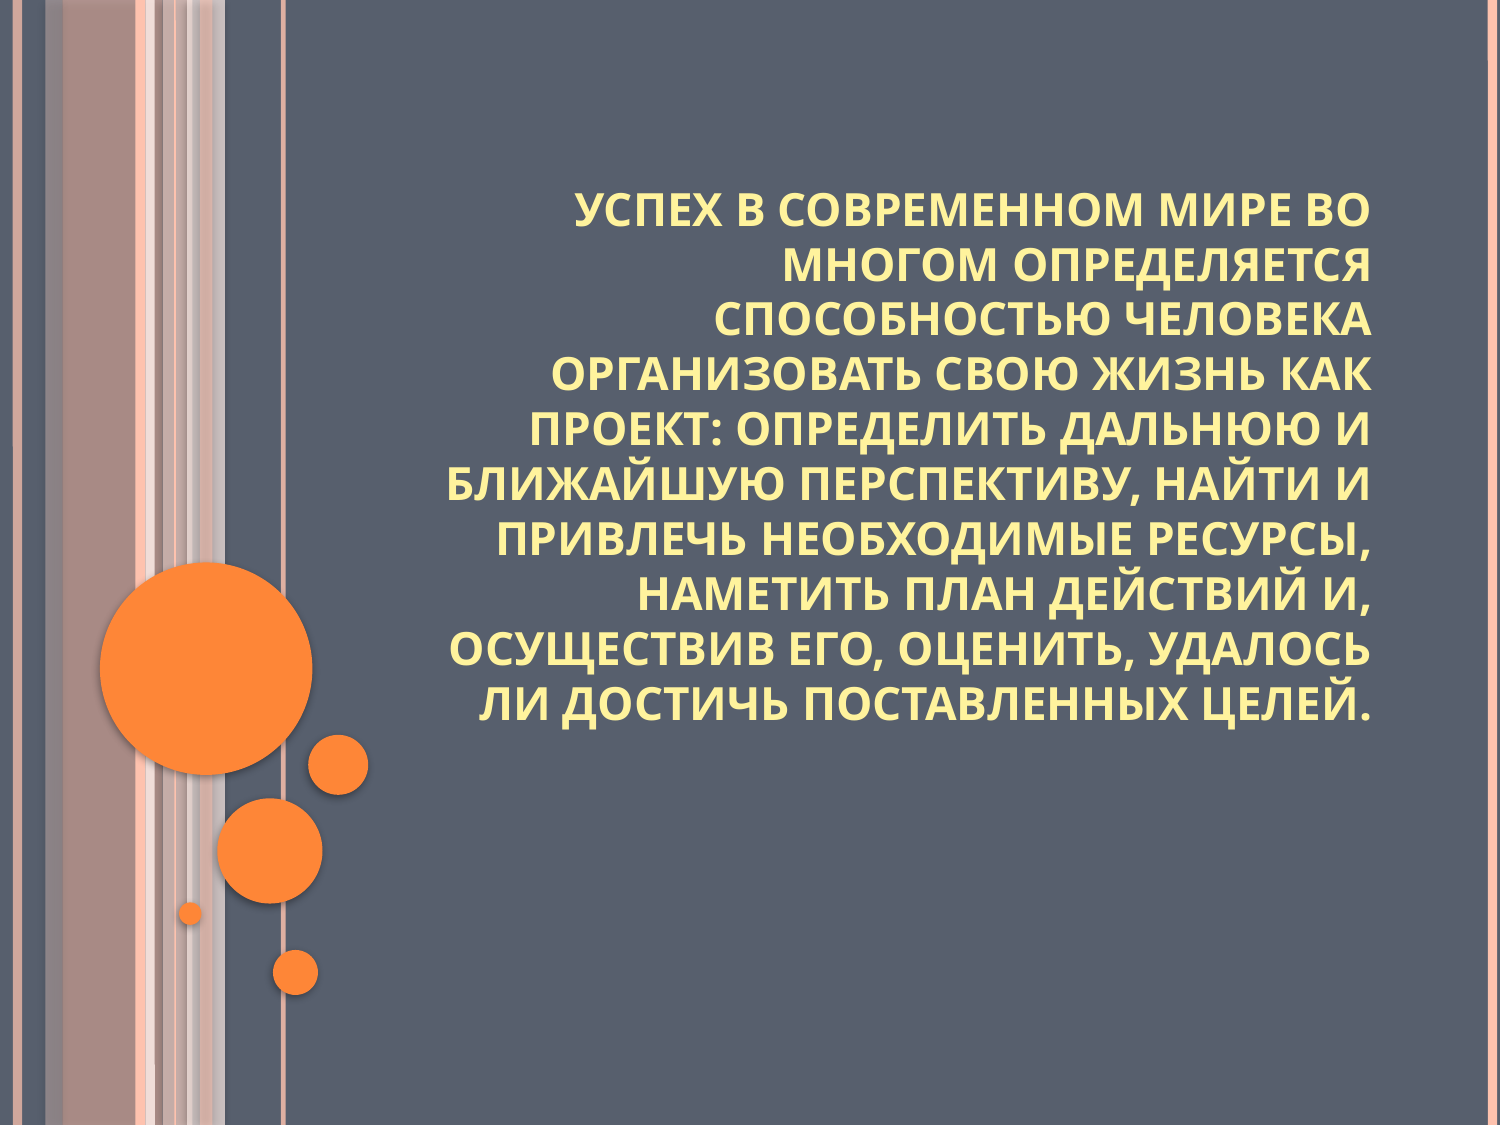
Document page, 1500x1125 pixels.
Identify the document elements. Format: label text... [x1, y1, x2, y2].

title Успех в современном мире во многом определяется способностью человека организовать свою жизнь как проект: определить дальнюю и ближайшую перспективу, найти и привлечь необходимые ресурсы, наметить план действий и, осуществив его, оценить, удалось ли достичь поставленных целей. [375, 82, 1388, 812]
